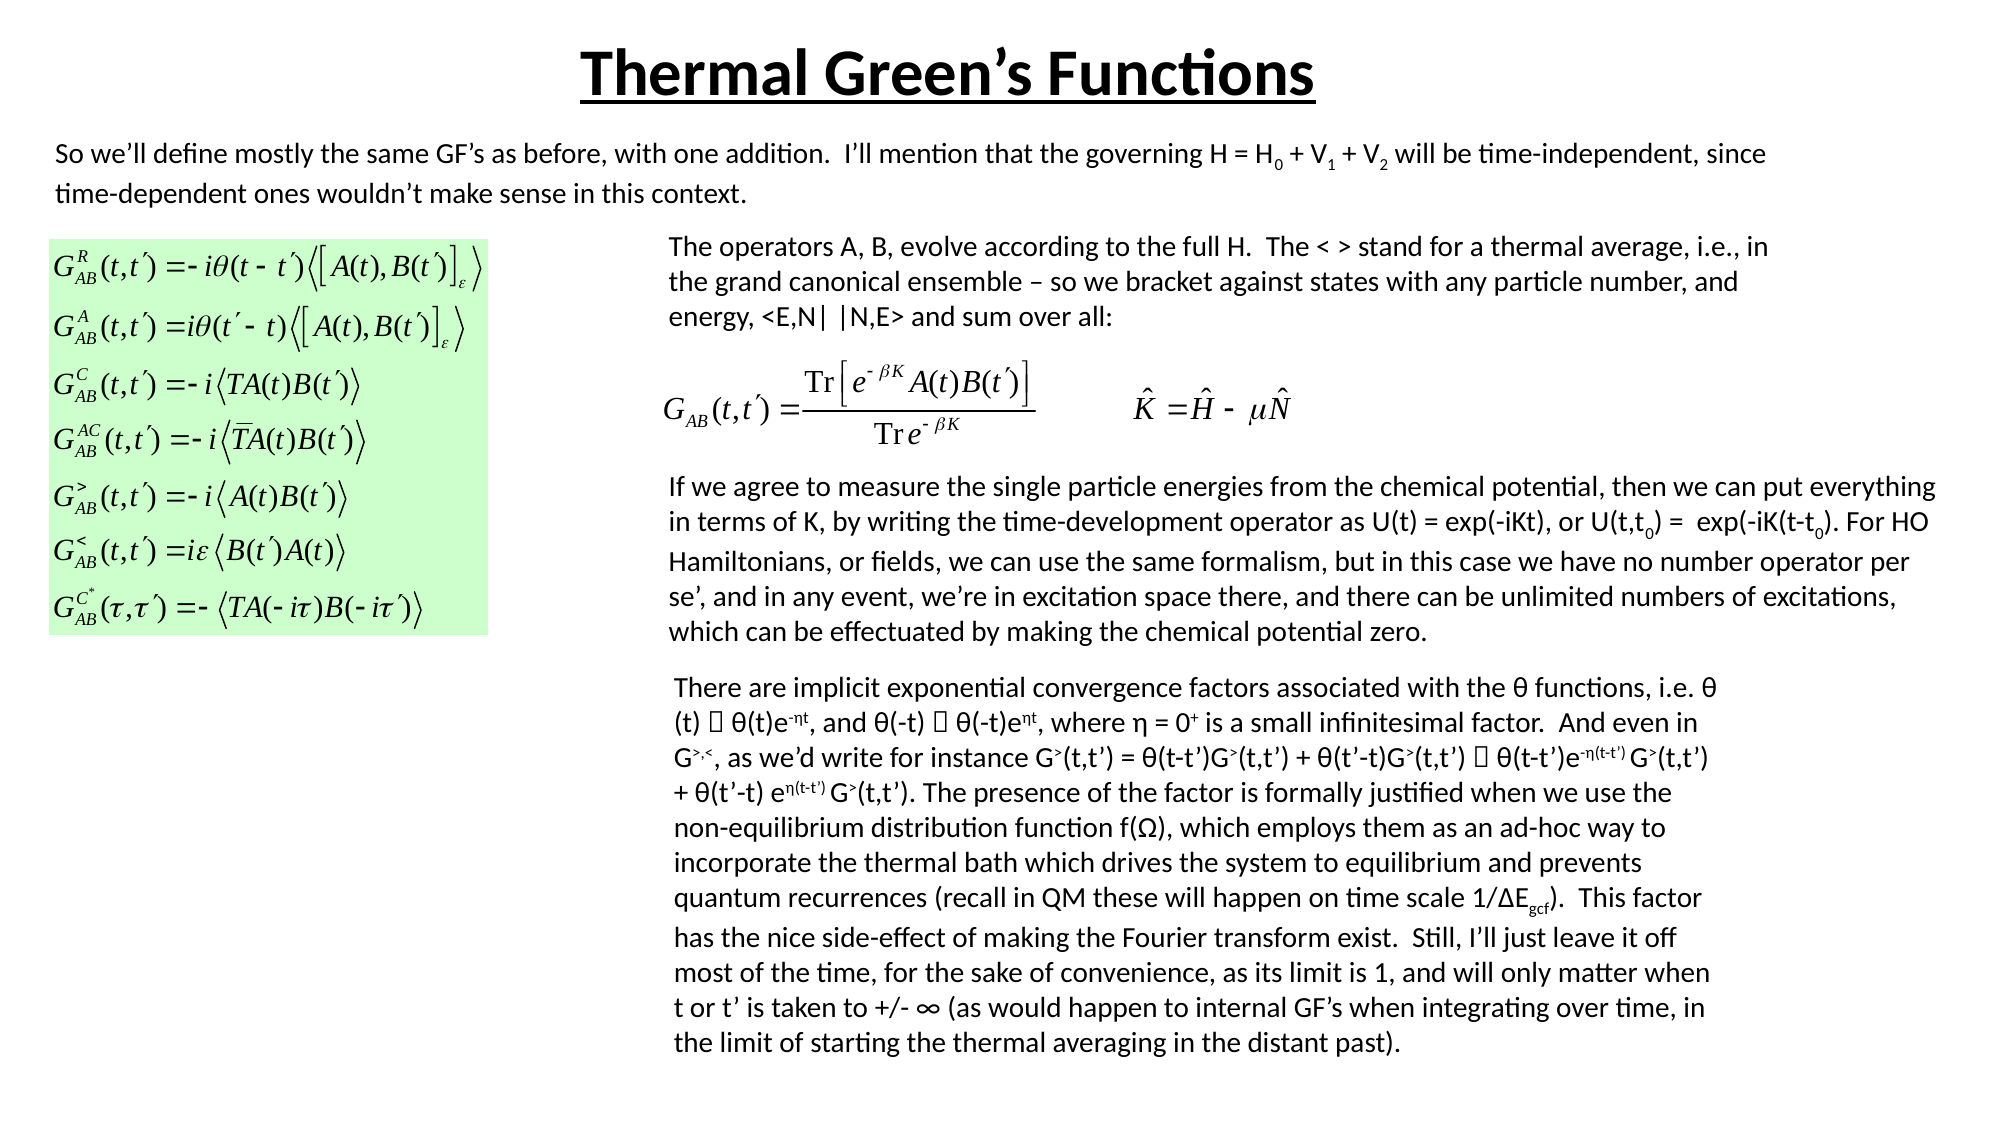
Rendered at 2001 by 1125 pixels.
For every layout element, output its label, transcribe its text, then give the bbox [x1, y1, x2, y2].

text_box Thermal Green’s Functions [565, 21, 1372, 117]
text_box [49, 238, 488, 635]
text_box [658, 355, 1298, 452]
text_box There are implicit exponential convergence factors associated with the θ functions, i.e. θ (t)  θ(t)e-ηt, and θ(-t)  θ(-t)eηt, where η = 0+ is a small infinitesimal factor. And even in G>,<, as we’d write for instance G>(t,t’) = θ(t-t’)G>(t,t’) + θ(t’-t)G>(t,t’)  θ(t-t’)e-η(t-t’) G>(t,t’) + θ(t’-t) eη(t-t’) G>(t,t’). The presence of the factor is formally justified when we use the non-equilibrium distribution function f(Ω), which employs them as an ad-hoc way to incorporate the thermal bath which drives the system to equilibrium and prevents quantum recurrences (recall in QM these will happen on time scale 1/ΔEgcf). This factor has the nice side-effect of making the Fourier transform exist. Still, I’ll just leave it off most of the time, for the sake of convenience, as its limit is 1, and will only matter when t or t’ is taken to +/- ∞ (as would happen to internal GF’s when integrating over time, in the limit of starting the thermal averaging in the distant past). [658, 661, 1742, 1066]
text_box The operators A, B, evolve according to the full H. The < > stand for a thermal average, i.e., in the grand canonical ensemble – so we bracket against states with any particle number, and energy, <E,N| |N,E> and sum over all: [653, 219, 1818, 340]
text_box So we’ll define mostly the same GF’s as before, with one addition. I’ll mention that the governing H = H0 + V1 + V2 will be time-independent, since time-dependent ones wouldn’t make sense in this context. [40, 126, 1822, 217]
text_box If we agree to measure the single particle energies from the chemical potential, then we can put everything in terms of K, by writing the time-development operator as U(t) = exp(-iKt), or U(t,t0) = exp(-iK(t-t0). For HO Hamiltonians, or fields, we can use the same formalism, but in this case we have no number operator per se’, and in any event, we’re in excitation space there, and there can be unlimited numbers of excitations, which can be effectuated by making the chemical potential zero. [653, 460, 1966, 655]
